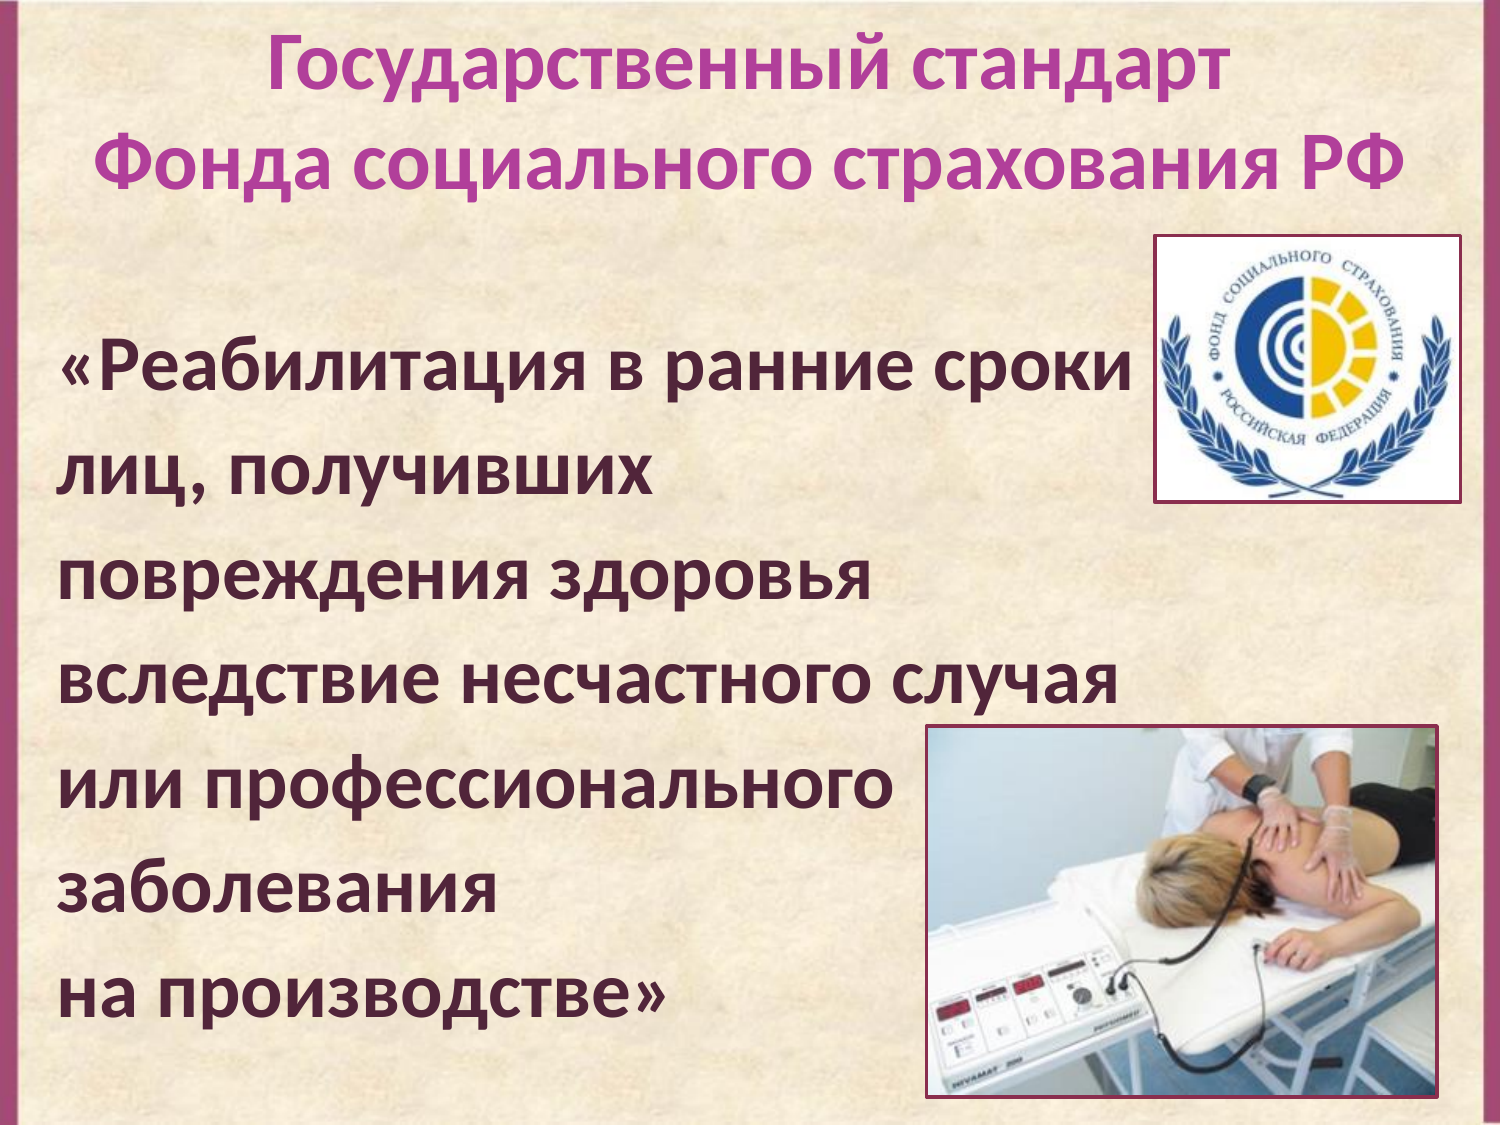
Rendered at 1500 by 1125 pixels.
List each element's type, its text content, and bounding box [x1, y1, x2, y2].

text_box «Реабилитация в ранние сроки лиц, получивших повреждения здоровья вследствие несчастного случая или профессионального заболевания на производстве» [41, 294, 1152, 1041]
picture [0, 214, 1500, 1125]
text_box Государственный стандарт Фонда социального страхования РФ [0, 0, 1500, 214]
